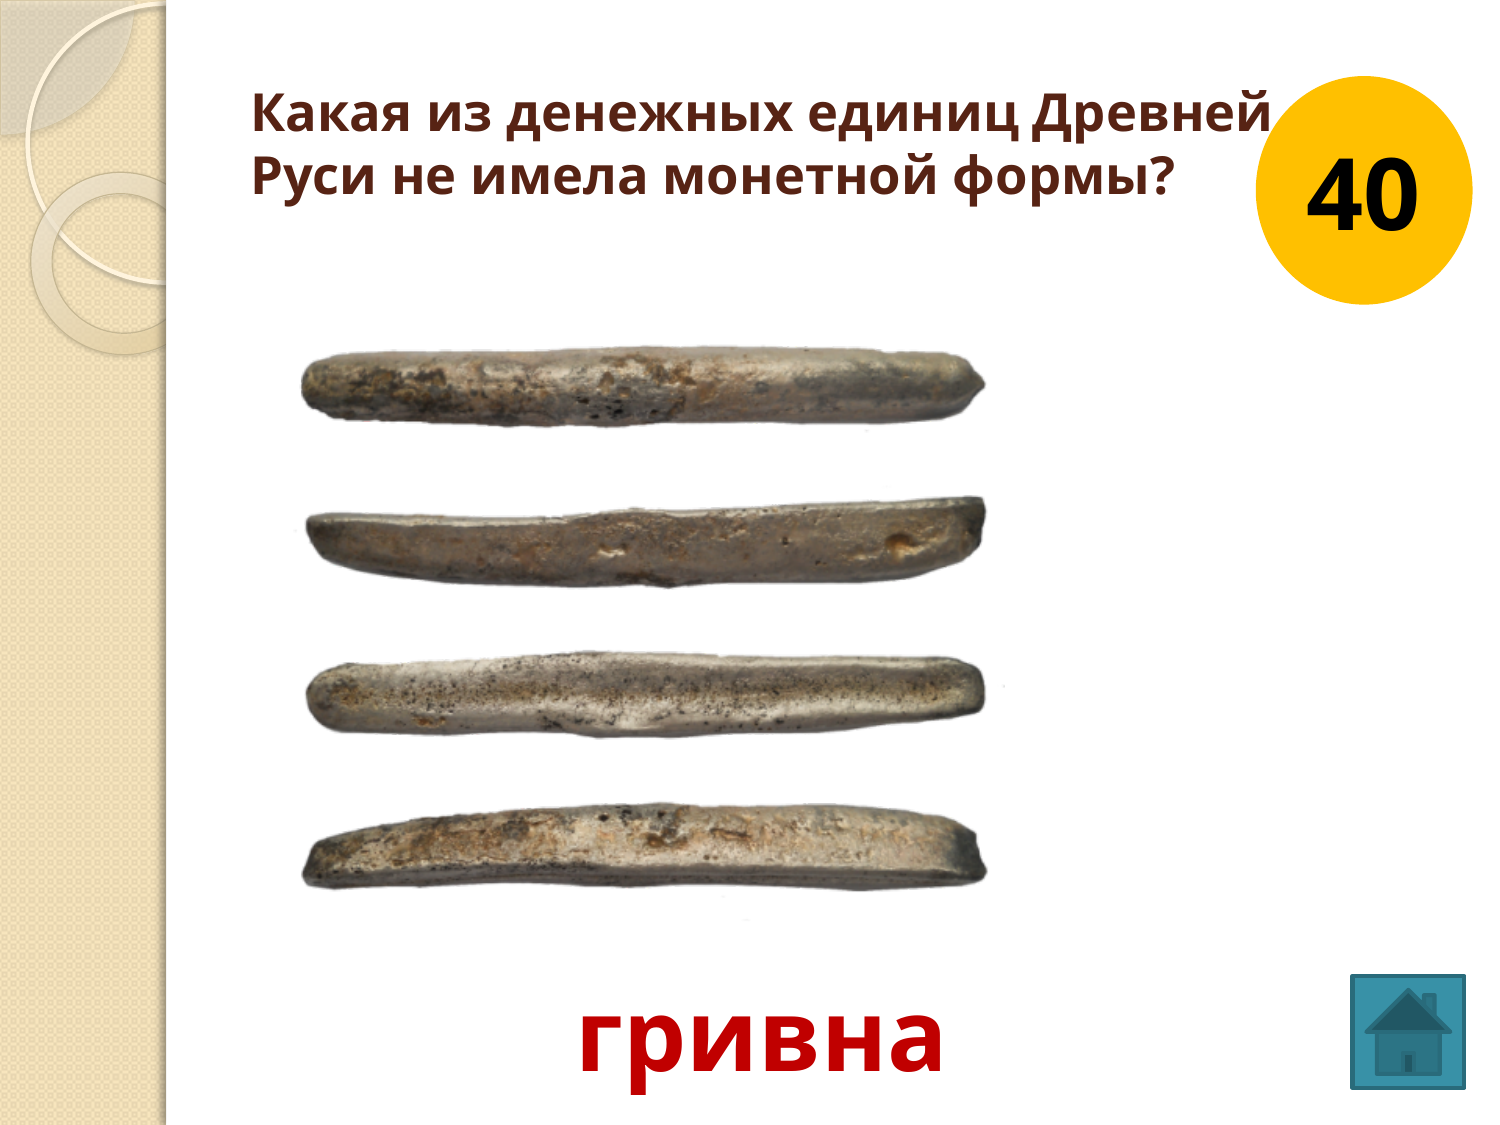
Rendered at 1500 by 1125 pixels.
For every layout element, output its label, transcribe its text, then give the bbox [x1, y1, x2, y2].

text_box 40 [1255, 76, 1473, 305]
text_box гривна [560, 964, 1320, 1099]
title Какая из денежных единиц Древней Руси не имела монетной формы? [235, 45, 1294, 315]
text_box [1350, 974, 1466, 1090]
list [288, 314, 1005, 929]
